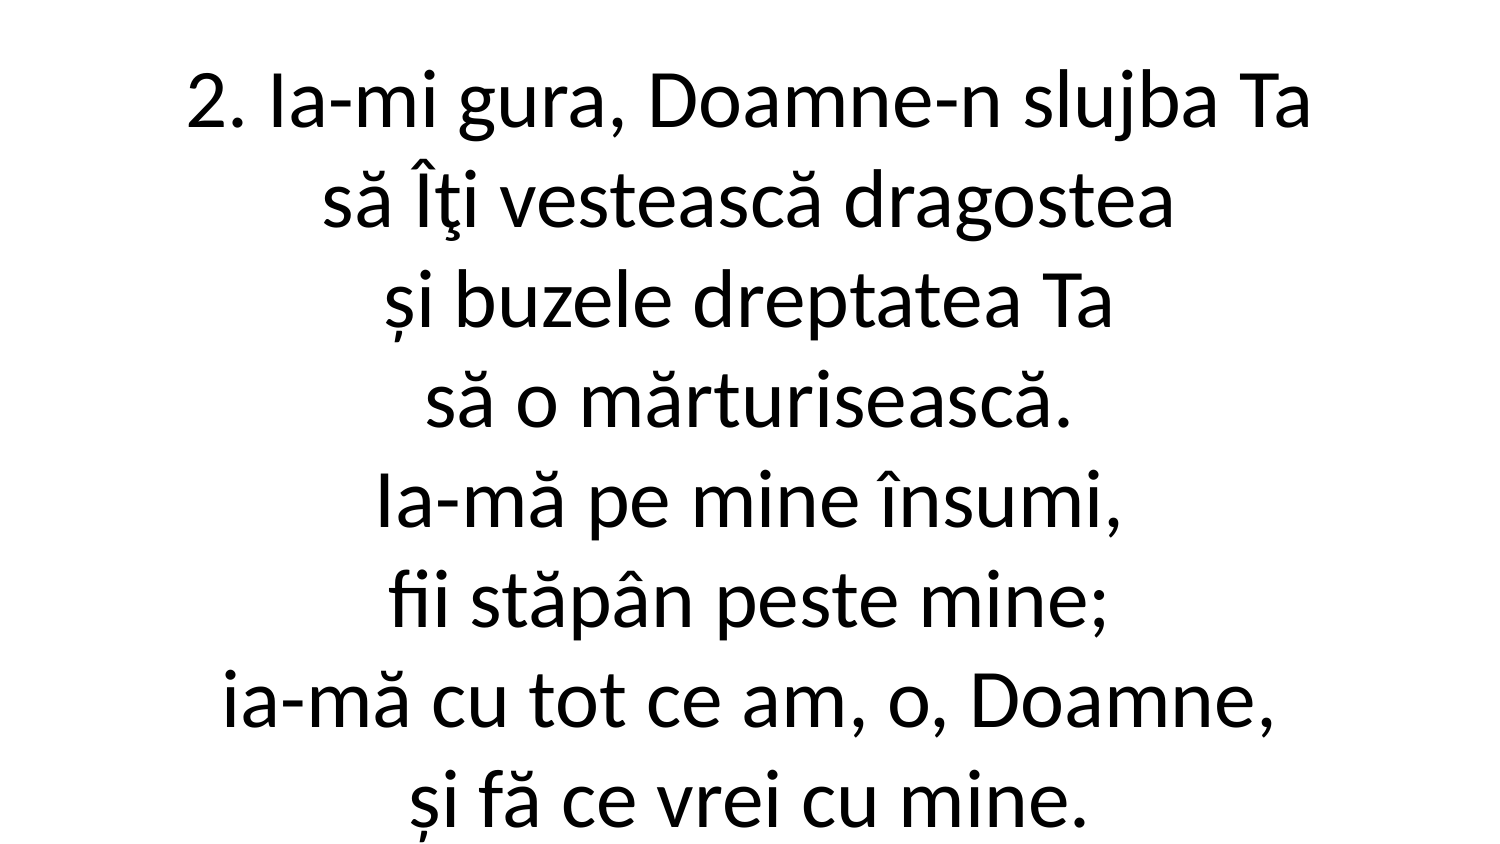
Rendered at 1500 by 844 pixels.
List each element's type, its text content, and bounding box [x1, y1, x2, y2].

text_box 2. Ia-mi gura, Doamne-n slujba Ta să Îţi vestească dragostea și buzele dreptatea Ta să o mărturisească. Ia-mă pe mine însumi, fii stăpân peste mine; ia-mă cu tot ce am, o, Doamne, și fă ce vrei cu mine. [170, 0, 1330, 844]
